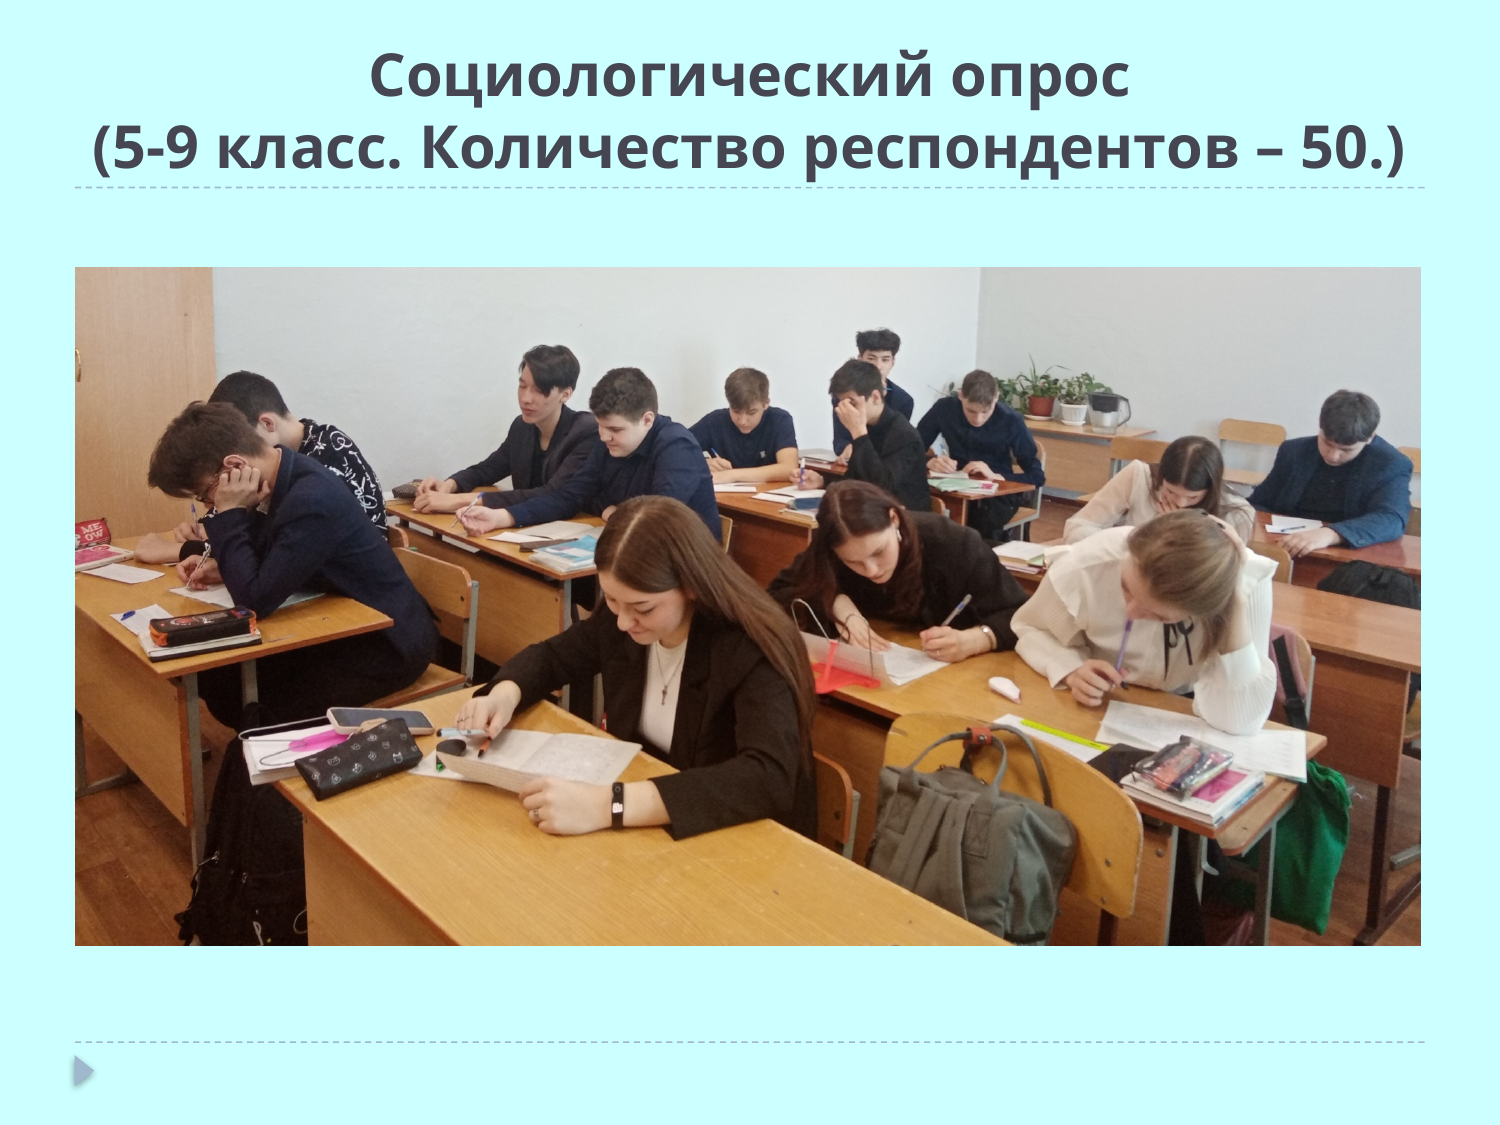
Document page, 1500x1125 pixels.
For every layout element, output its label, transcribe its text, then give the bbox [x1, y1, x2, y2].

title Социологический опрос (5-9 класс. Количество респондентов – 50.) [75, 24, 1425, 188]
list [74, 266, 1421, 946]
